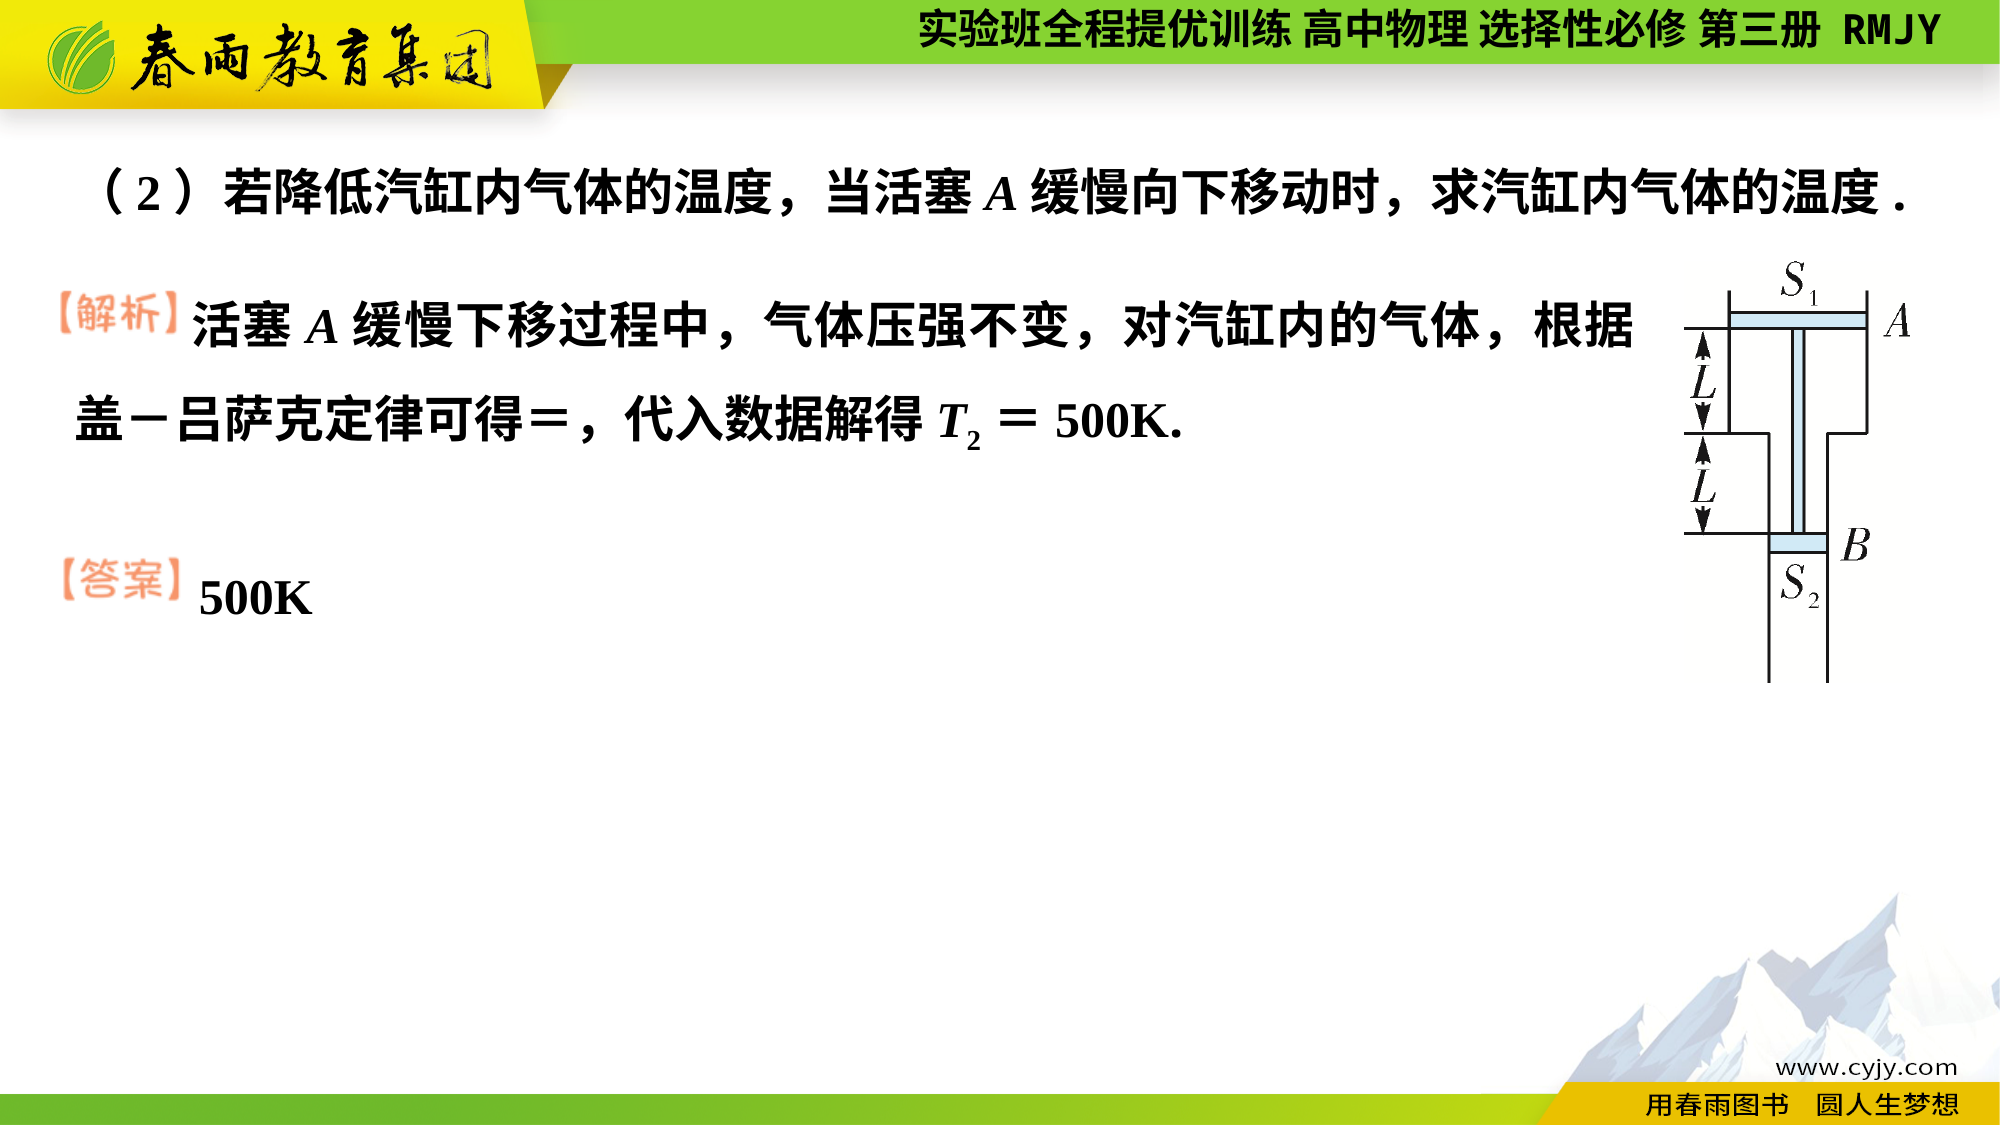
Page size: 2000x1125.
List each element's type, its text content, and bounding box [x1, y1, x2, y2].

text_box 500K [59, 527, 528, 633]
picture [0, 0, 2000, 1125]
